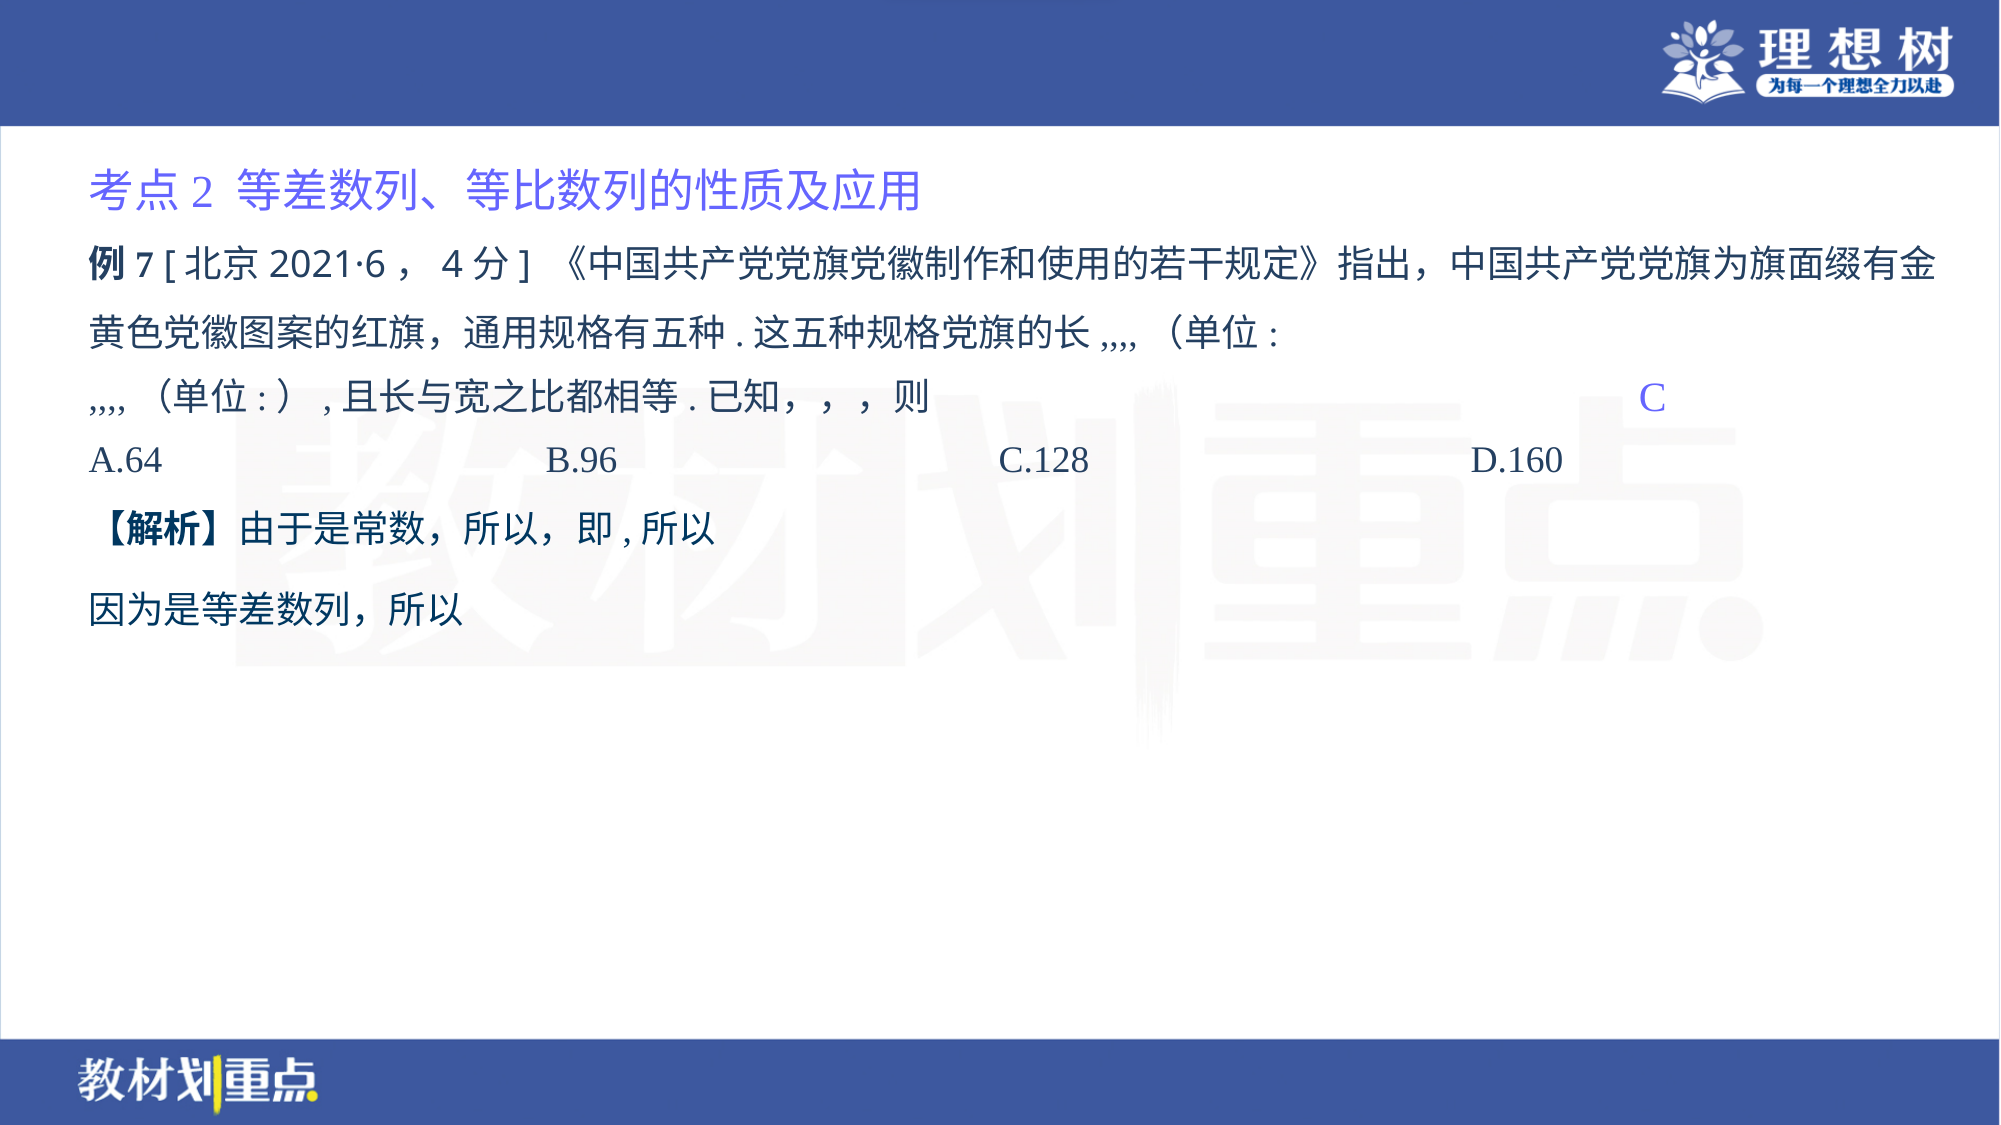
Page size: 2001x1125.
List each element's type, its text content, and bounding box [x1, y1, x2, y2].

picture [0, 0, 2000, 1125]
text_box 考点2 等差数列、等比数列的性质及应用 [88, 135, 1911, 276]
text_box A.64 B.96 C.128 D.160 [88, 412, 1911, 473]
text_box C [1623, 367, 1682, 412]
